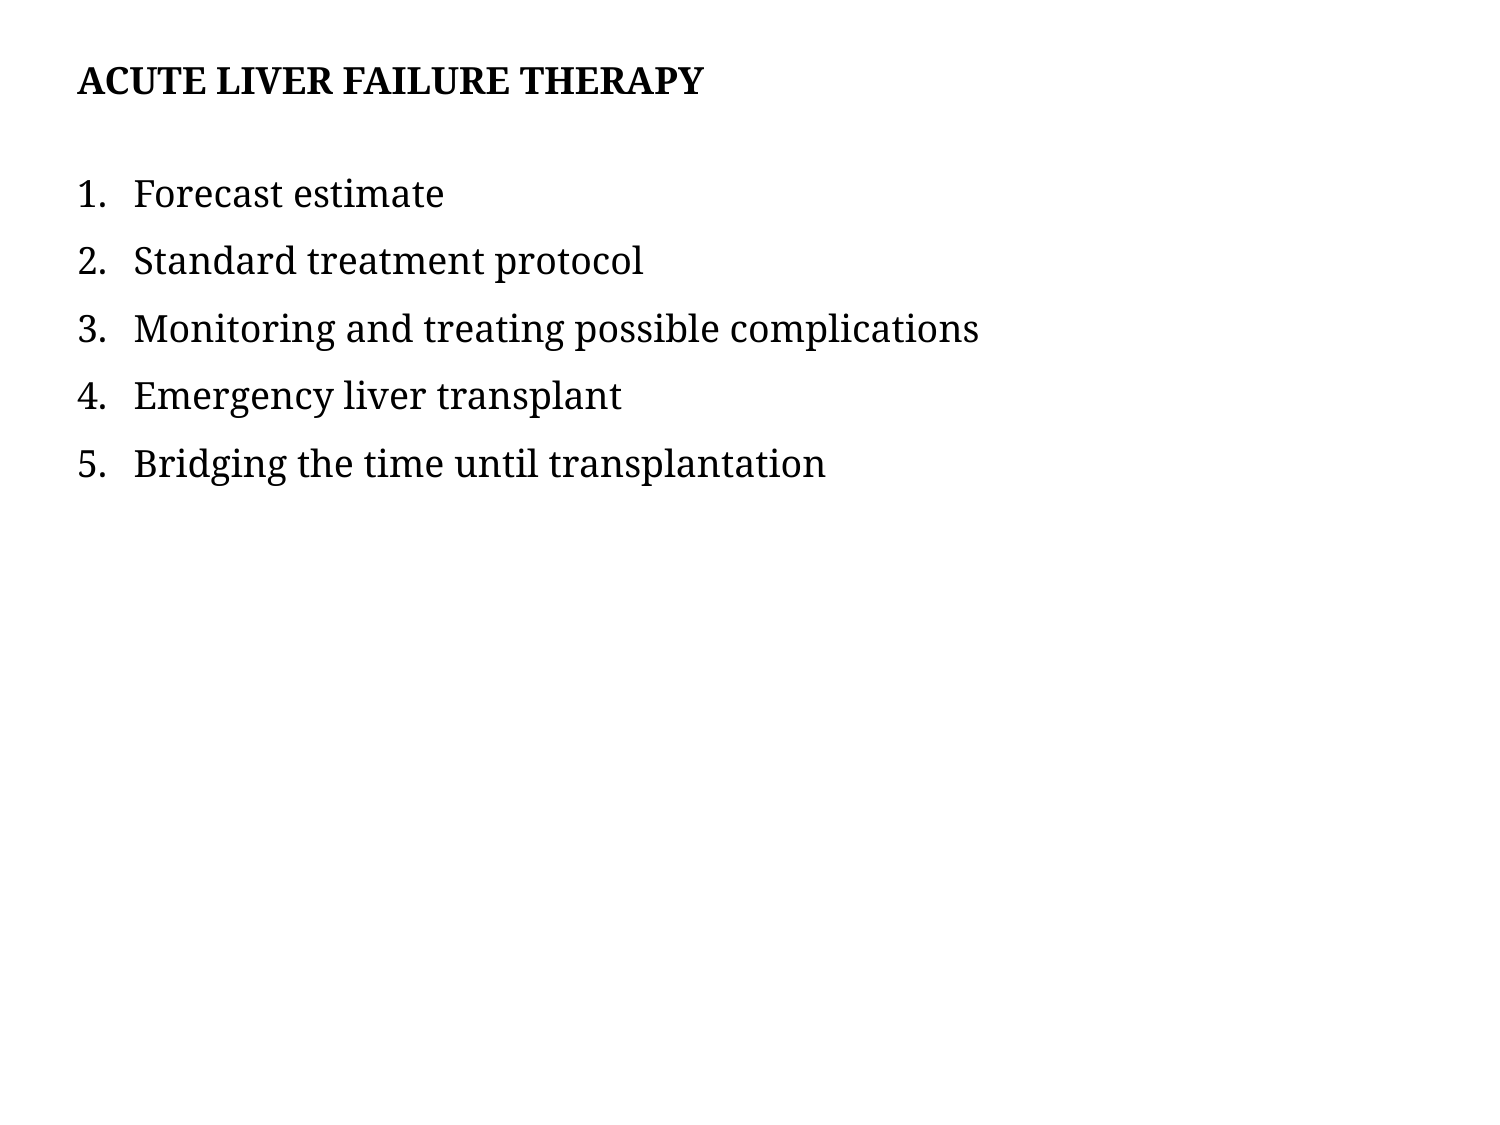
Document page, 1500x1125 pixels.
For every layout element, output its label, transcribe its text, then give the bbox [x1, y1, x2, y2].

text_box ACUTE LIVER FAILURE THERAPY Forecast estimate Standard treatment protocol Monitoring and treating possible complications Emergency liver transplant Bridging the time until transplantation [62, 49, 1350, 560]
